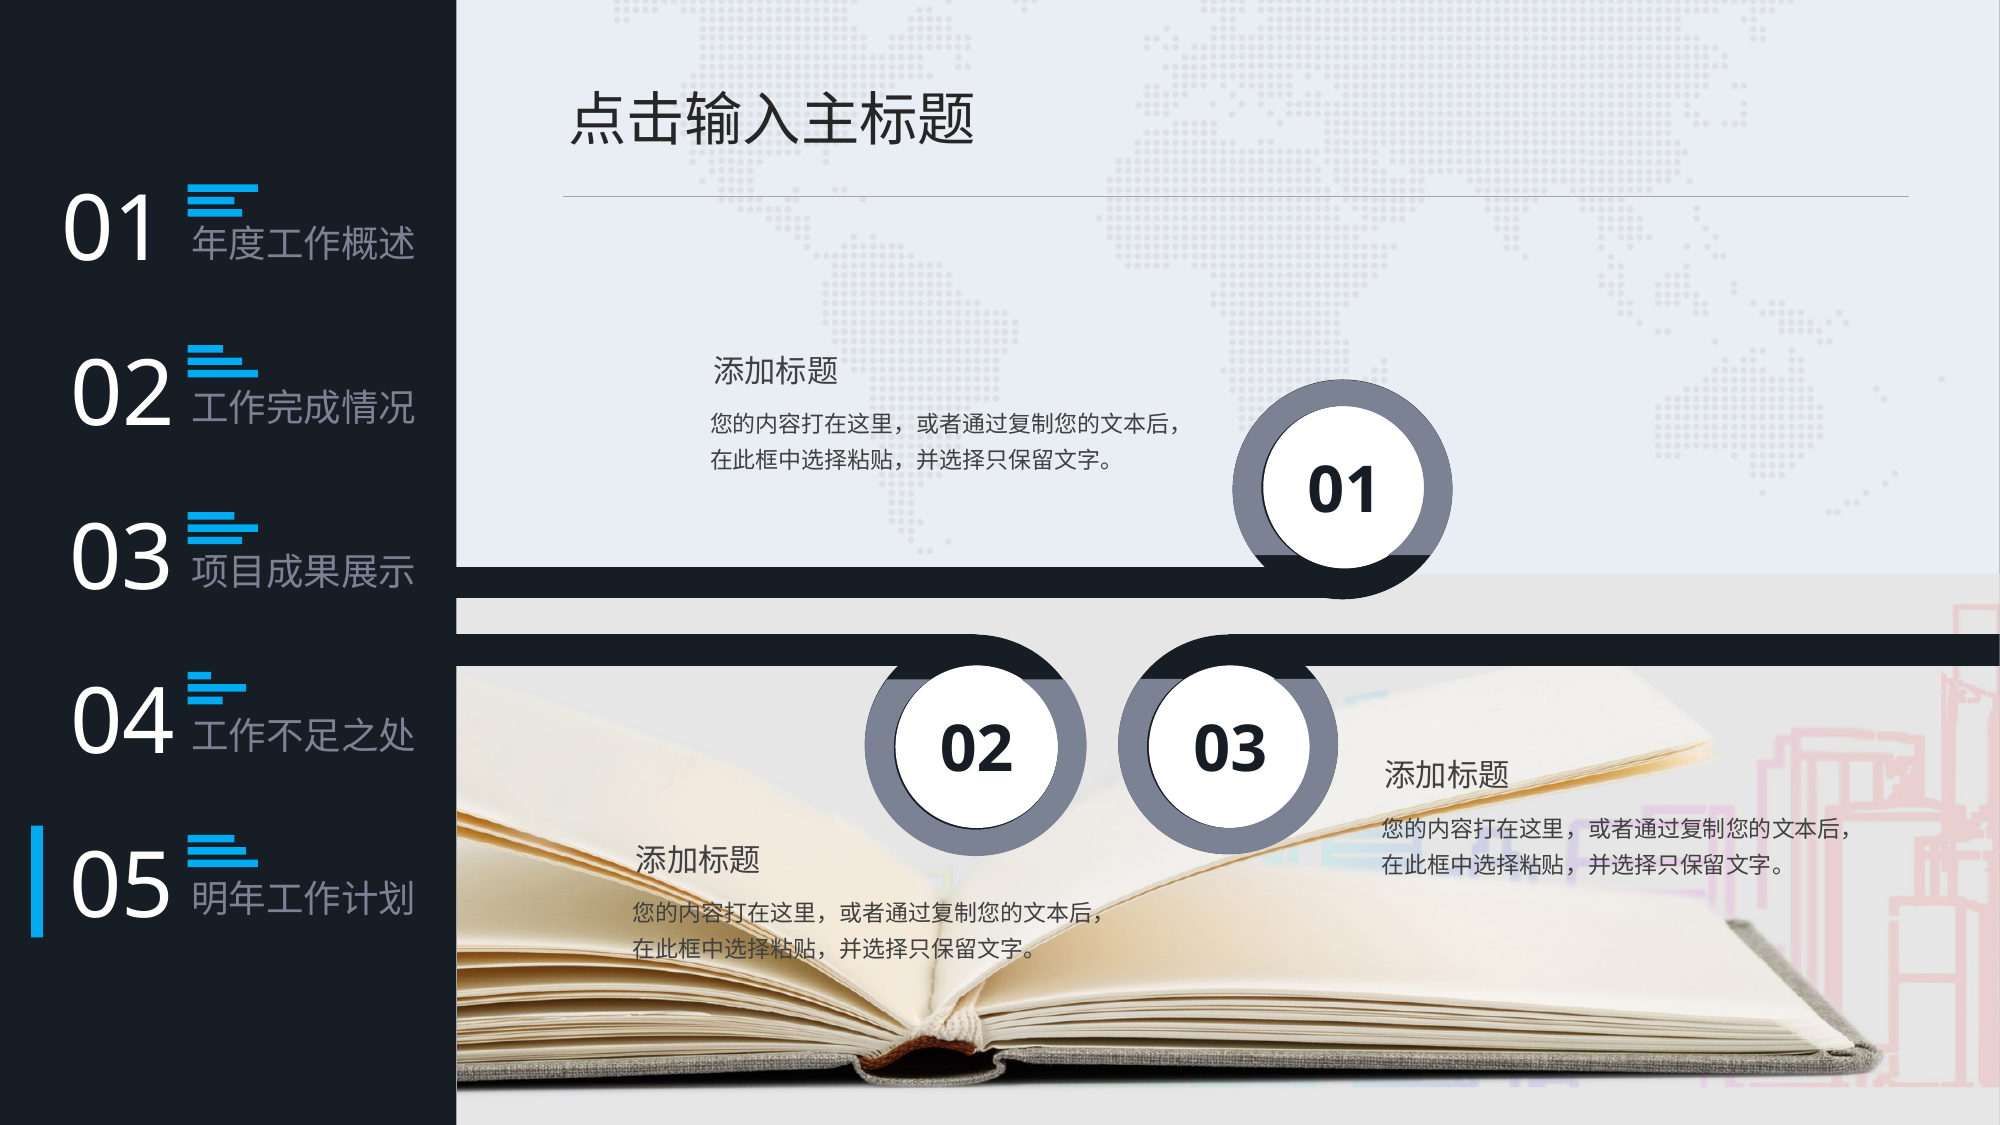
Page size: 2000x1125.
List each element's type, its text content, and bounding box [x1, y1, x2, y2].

text_box 添加标题 [701, 345, 851, 395]
text_box 您的内容打在这里，或者通过复制您的文本后，在此框中选择粘贴，并选择只保留文字。 [698, 395, 1187, 479]
text_box 添加标题 [624, 834, 773, 884]
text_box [1118, 634, 1339, 855]
picture [457, 574, 2000, 1125]
text_box 您的内容打在这里，或者通过复制您的文本后，在此框中选择粘贴，并选择只保留文字。 [620, 884, 1118, 968]
text_box 添加标题 [1373, 749, 1522, 799]
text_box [1232, 379, 1453, 600]
text_box [454, 632, 979, 668]
text_box 点击输入主标题 [553, 75, 992, 160]
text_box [864, 634, 1087, 857]
picture [614, 0, 1945, 554]
text_box [1336, 632, 2000, 668]
text_box 您的内容打在这里，或者通过复制您的文本后，在此框中选择粘贴，并选择只保留文字。 [1369, 800, 1859, 884]
text_box [454, 564, 1227, 600]
